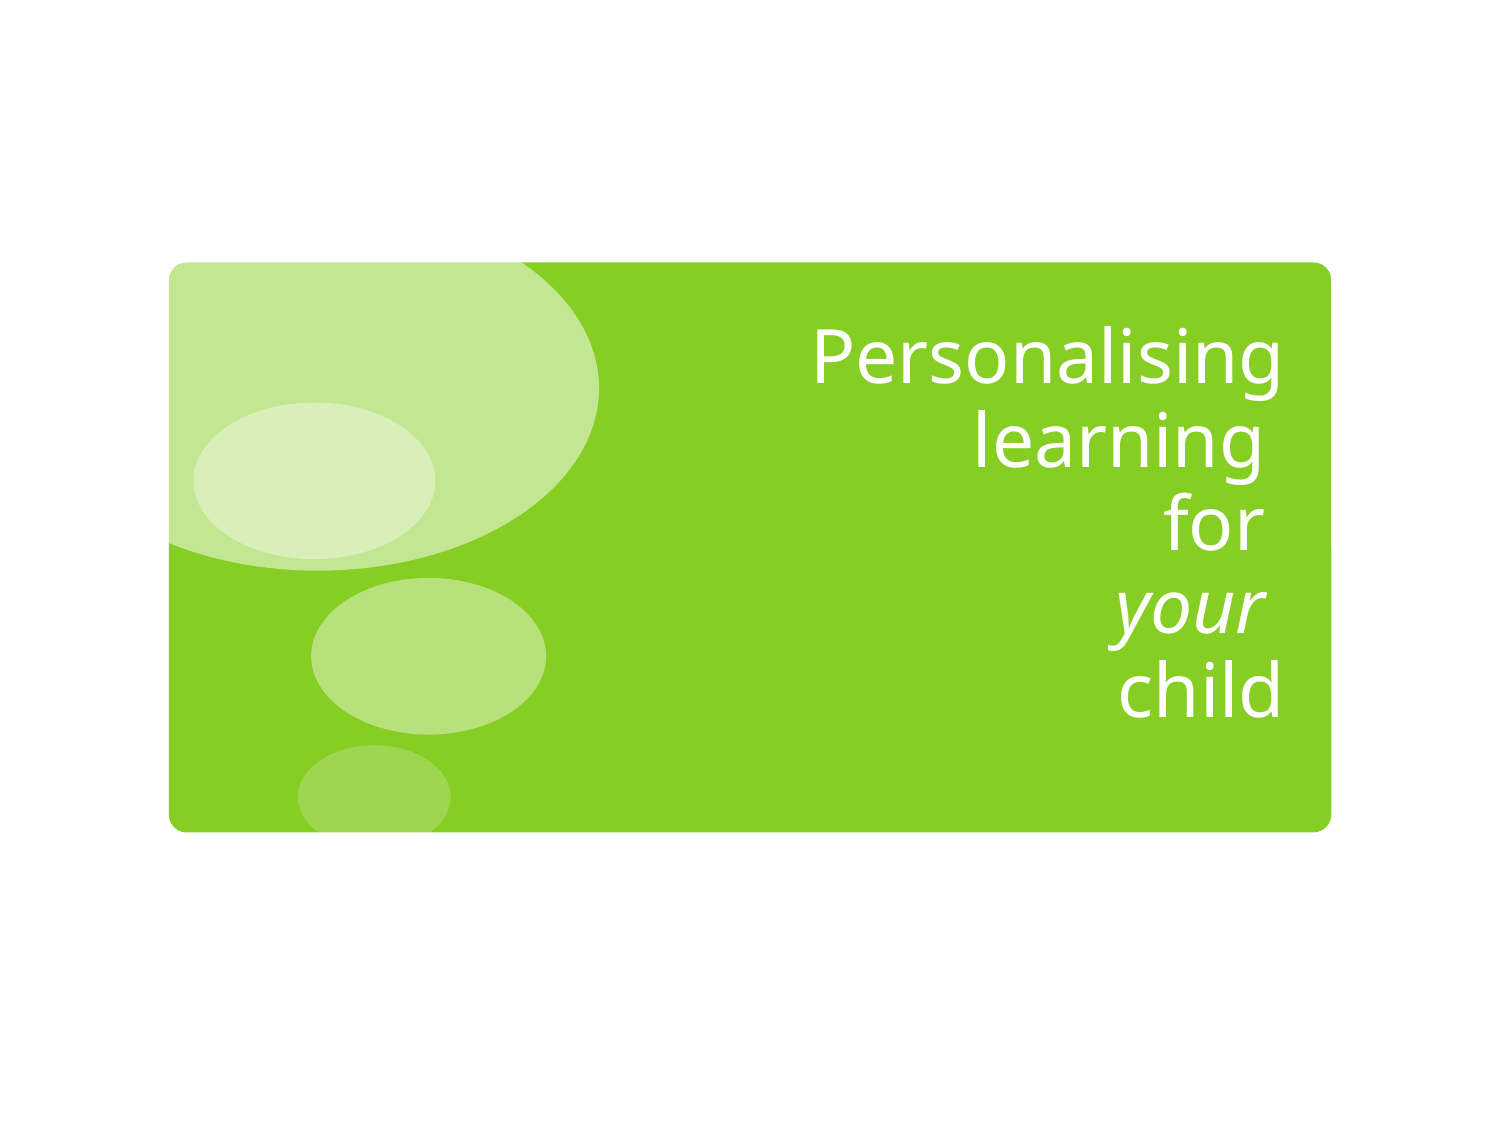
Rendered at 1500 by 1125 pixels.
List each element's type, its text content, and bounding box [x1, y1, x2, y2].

title Personalising learning for your child [610, 508, 1300, 733]
